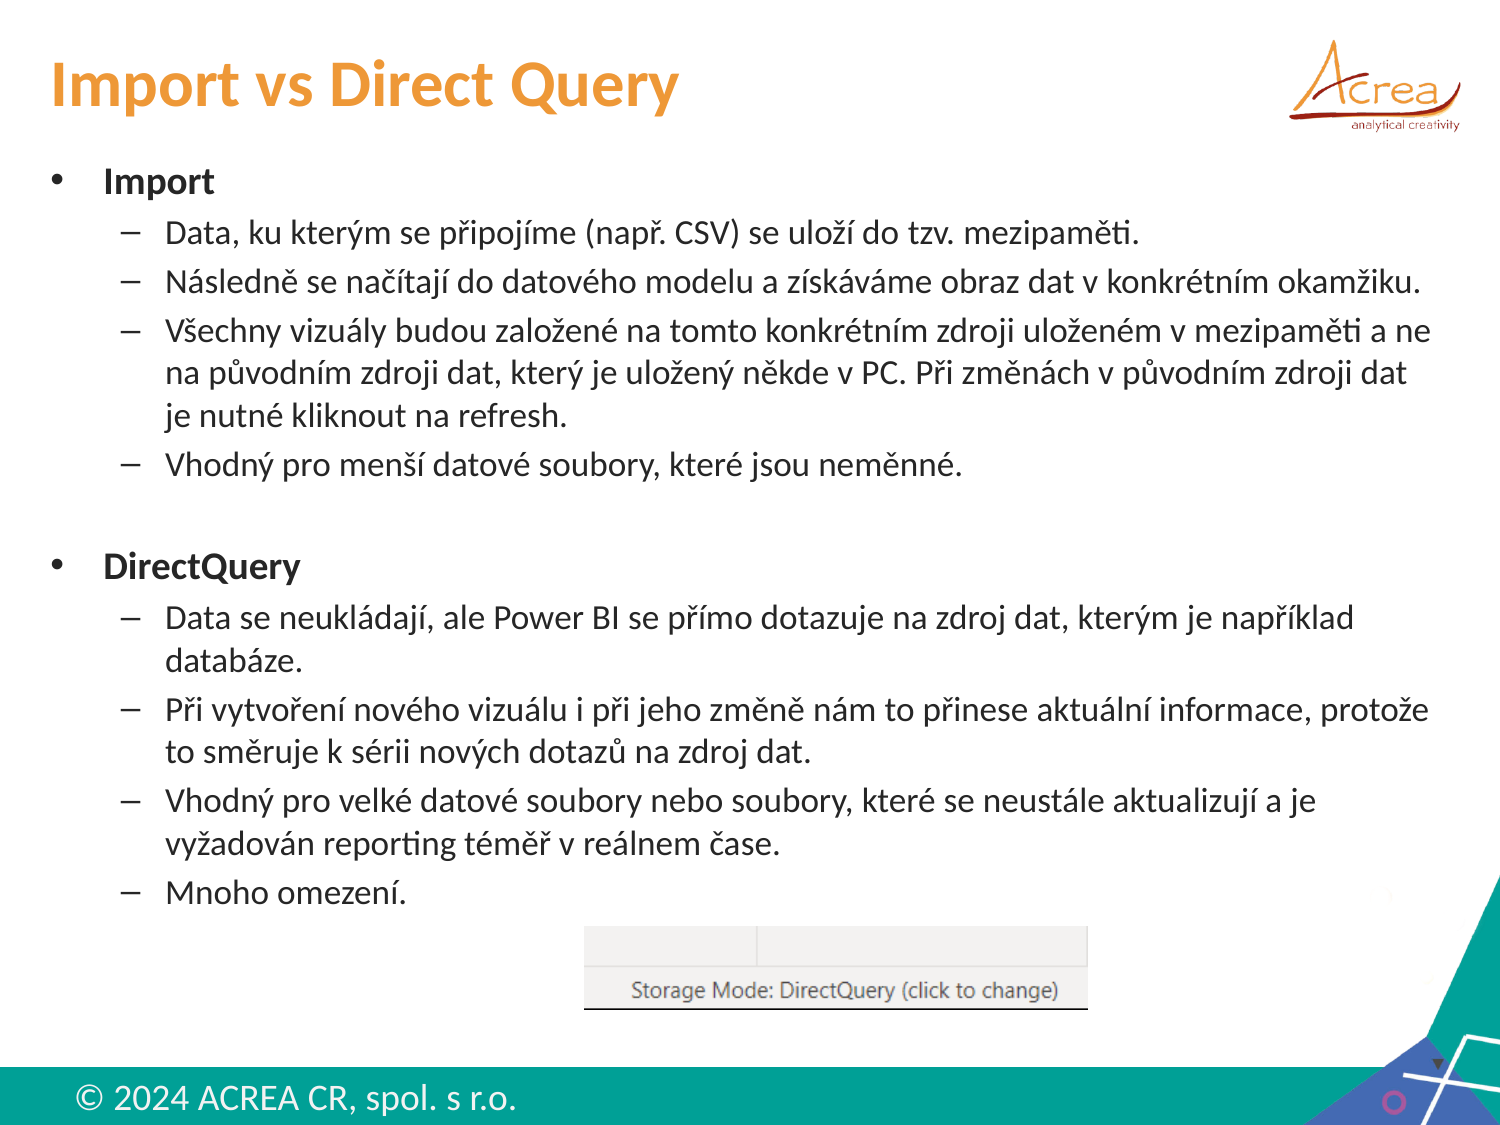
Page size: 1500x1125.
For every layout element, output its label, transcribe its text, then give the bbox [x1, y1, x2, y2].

title Import vs Direct Query [35, 35, 1276, 124]
list Import Data, ku kterým se připojíme (např. CSV) se uloží do tzv. mezipaměti. Následně se načítají do datového modelu a získáváme obraz dat v konkrétním okamžiku. Všechny vizuály budou založené na tomto konkrétním zdroji uloženém v mezipaměti a ne na původním zdroji dat, který je uložený někde v PC. Při změnách v původním zdroji dat je nutné kliknout na refresh. Vhodný pro menší datové soubory, které jsou neměnné. DirectQuery Data se neukládají, ale Power BI se přímo dotazuje na zdroj dat, kterým je například databáze. Při vytvoření nového vizuálu i při jeho změně nám to přinese aktuální informace, protože to směruje k sérii nových dotazů na zdroj dat. Vhodný pro velké datové soubory nebo soubory, které se neustále aktualizují a je vyžadován reporting téměř v reálnem čase. Mnoho omezení. [35, 147, 1453, 1010]
picture [584, 926, 1088, 1011]
picture [1249, 10, 1500, 161]
picture [1280, 853, 1500, 1125]
